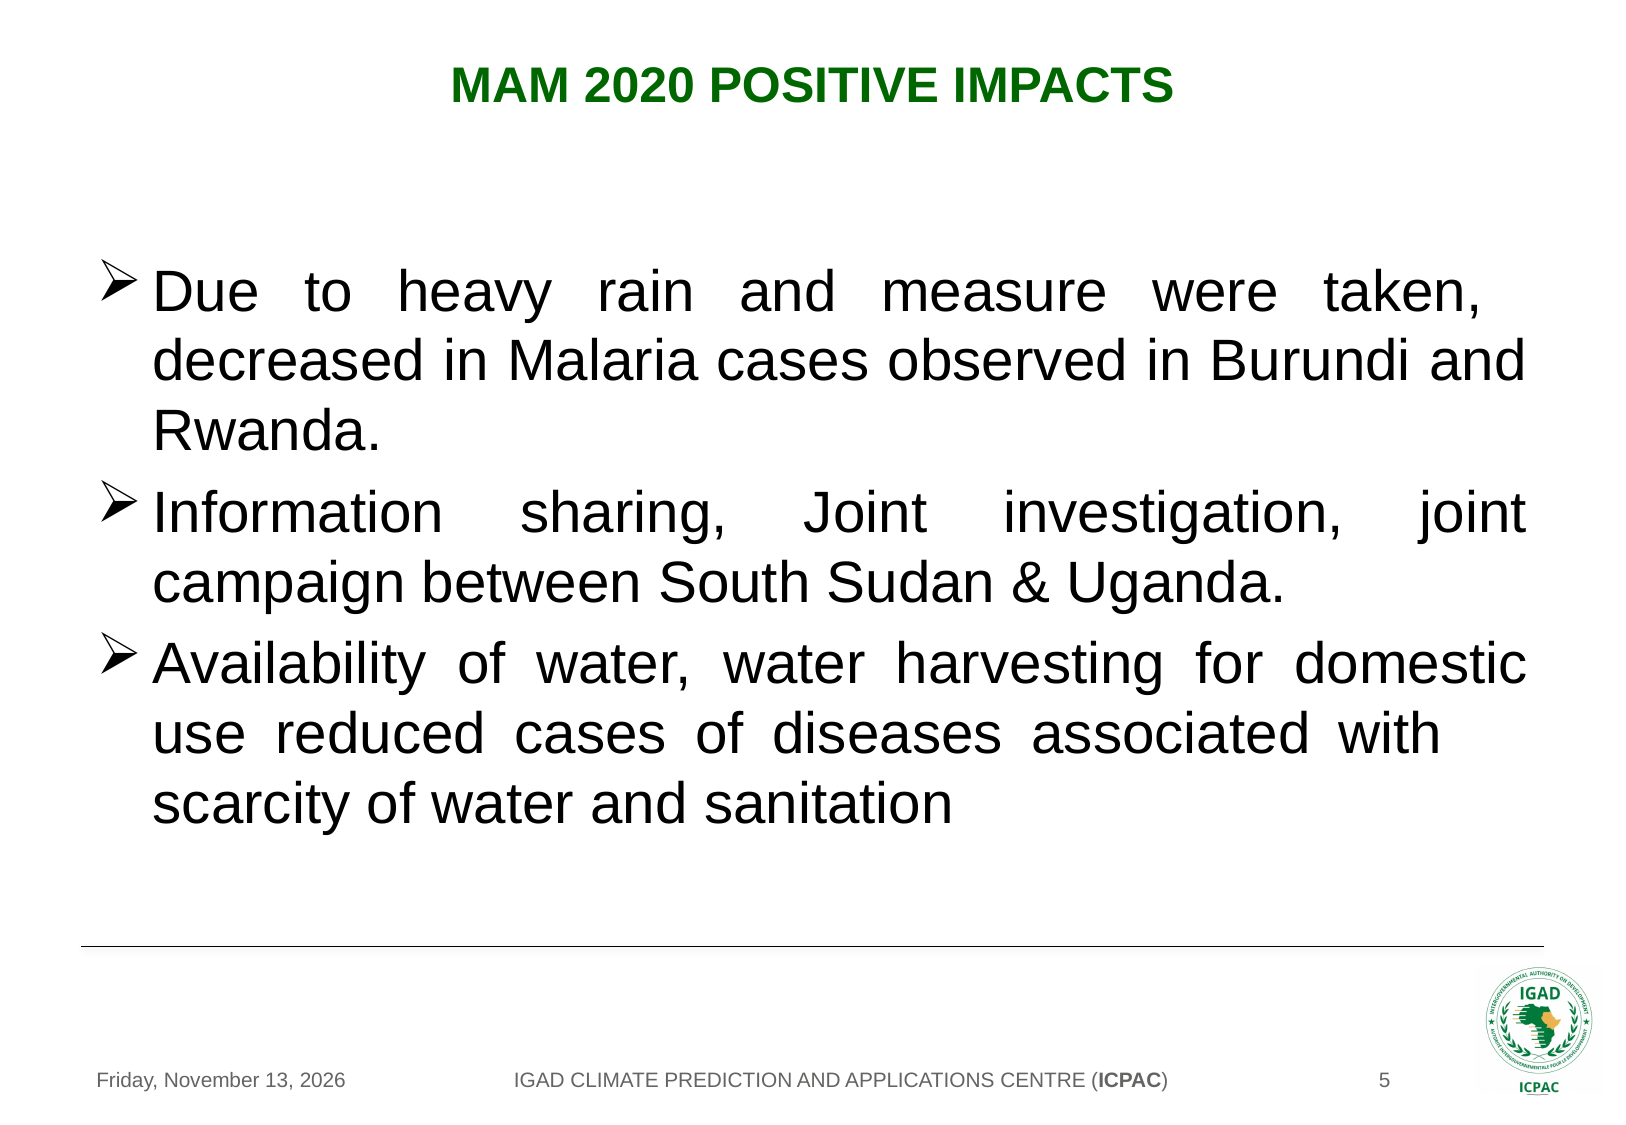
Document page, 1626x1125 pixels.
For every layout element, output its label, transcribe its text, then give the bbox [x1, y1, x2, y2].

picture [1473, 965, 1605, 1101]
list Due to heavy rain and measure were taken, decreased in Malaria cases observed in Burundi and Rwanda. Information sharing, Joint investigation, joint campaign between South Sudan & Uganda. Availability of water, water harvesting for domestic use reduced cases of diseases associated with scarcity of water and sanitation [81, 245, 1544, 988]
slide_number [81, 1064, 461, 1094]
slide_number 5 [1352, 1064, 1417, 1094]
footer IGAD CLIMATE PREDICTION AND APPLICATIONS CENTRE (ICPAC) [487, 1064, 1195, 1094]
title MAM 2020 Positive IMPACTS [81, 45, 1544, 175]
